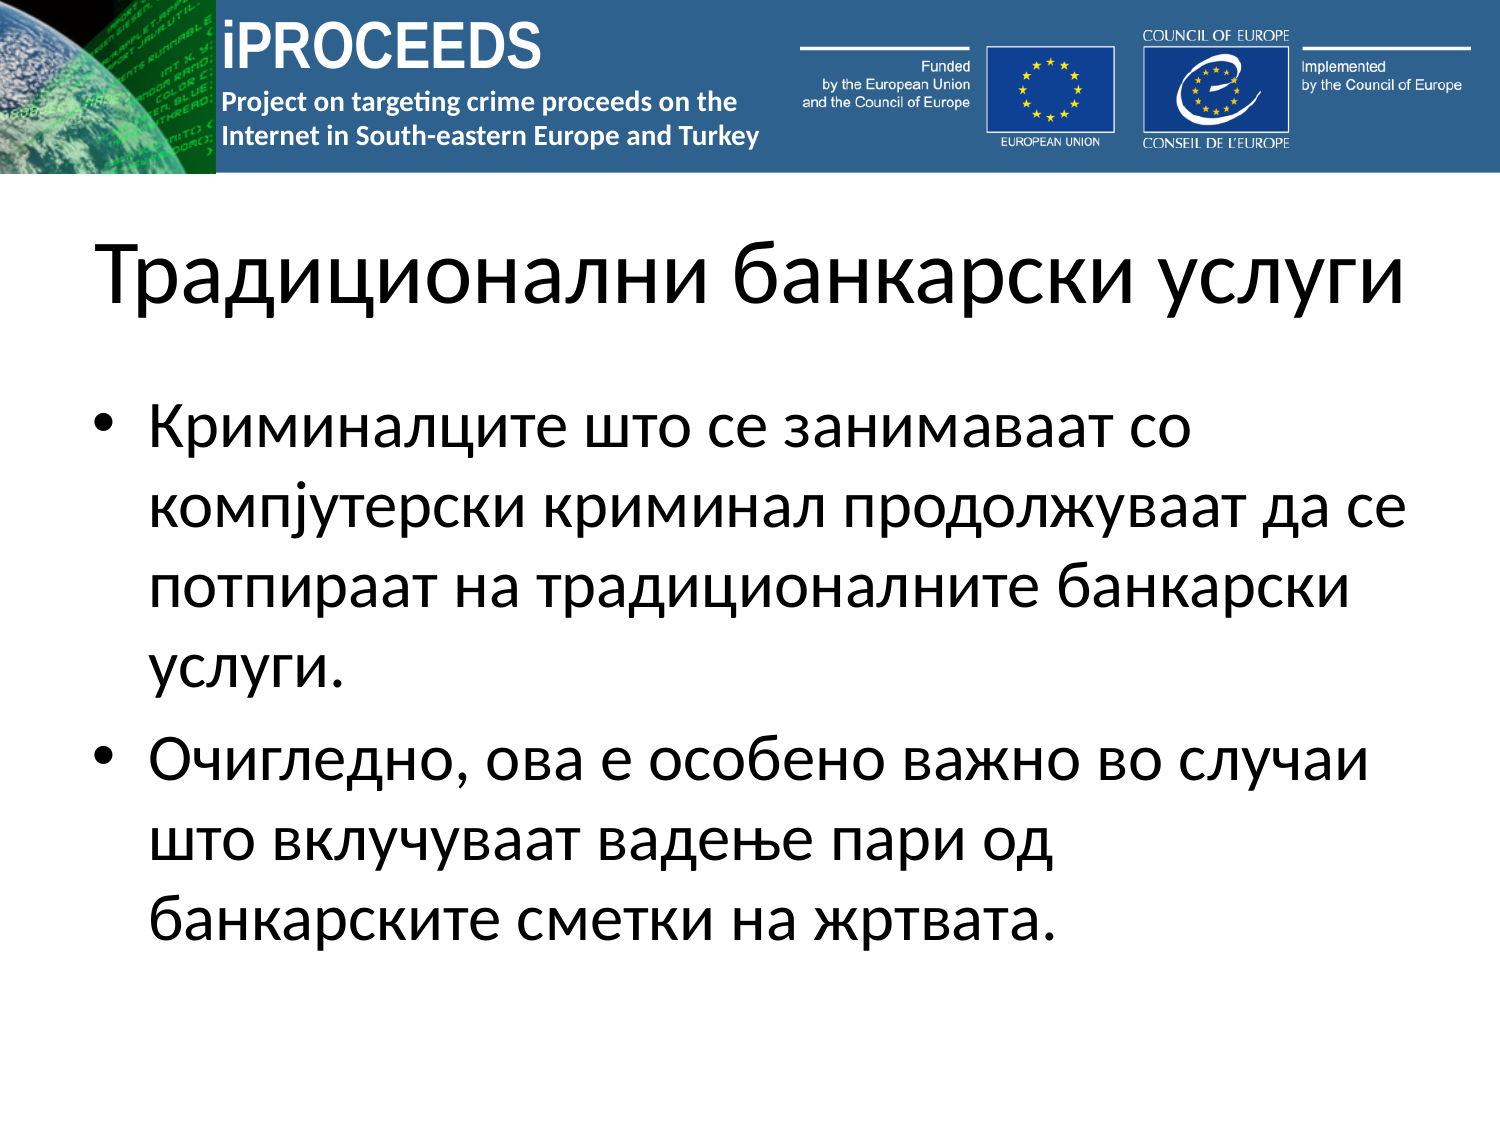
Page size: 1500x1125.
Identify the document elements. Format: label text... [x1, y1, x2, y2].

picture [0, 0, 216, 174]
picture [800, 30, 1471, 148]
title Традиционални банкарски услуги [76, 172, 1427, 361]
list Криминалците што се занимаваат со компјутерски криминал продолжуваат да се потпираат на традиционалните банкарски услуги. Очигледно, ова е особено важно во случаи што вклучуваат вадење пари од банкарските сметки на жртвата. [76, 373, 1427, 1017]
